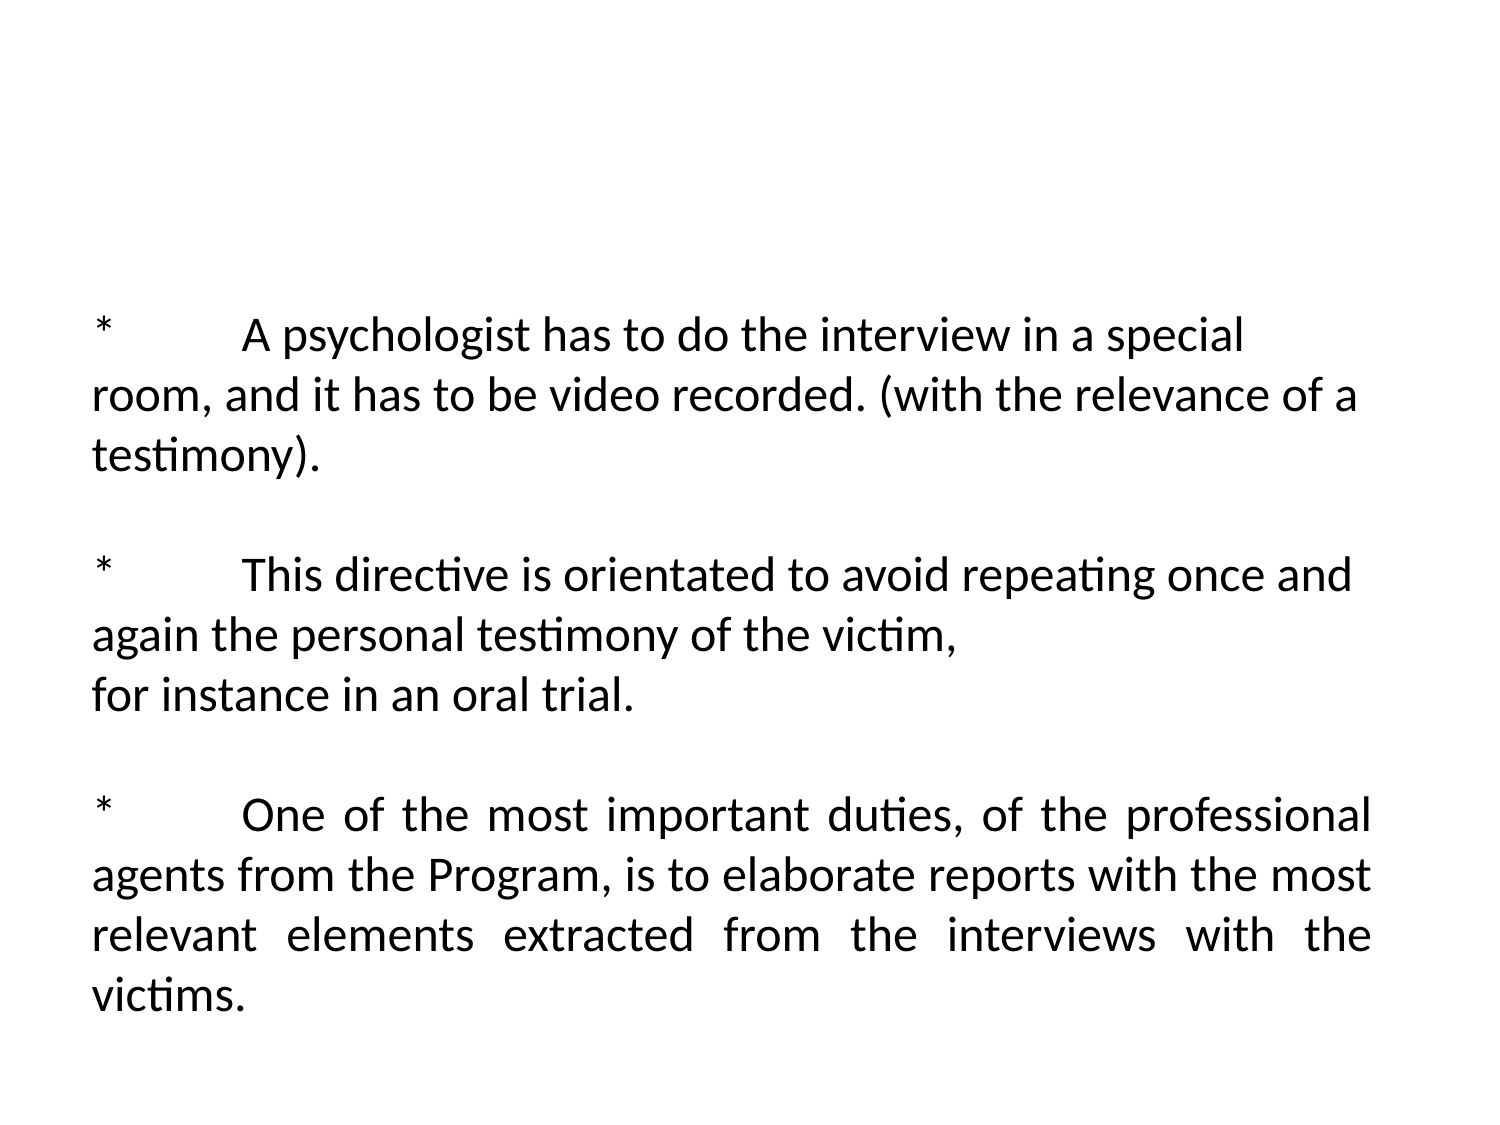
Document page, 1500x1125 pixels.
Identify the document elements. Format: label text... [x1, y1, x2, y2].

text_box * A psychologist has to do the interview in a special room, and it has to be video recorded. (with the relevance of a testimony). * This directive is orientated to avoid repeating once and again the personal testimony of the victim, for instance in an oral trial. * One of the most important duties, of the professional agents from the Program, is to elaborate reports with the most relevant elements extracted from the interviews with the victims. [76, 294, 1388, 1030]
